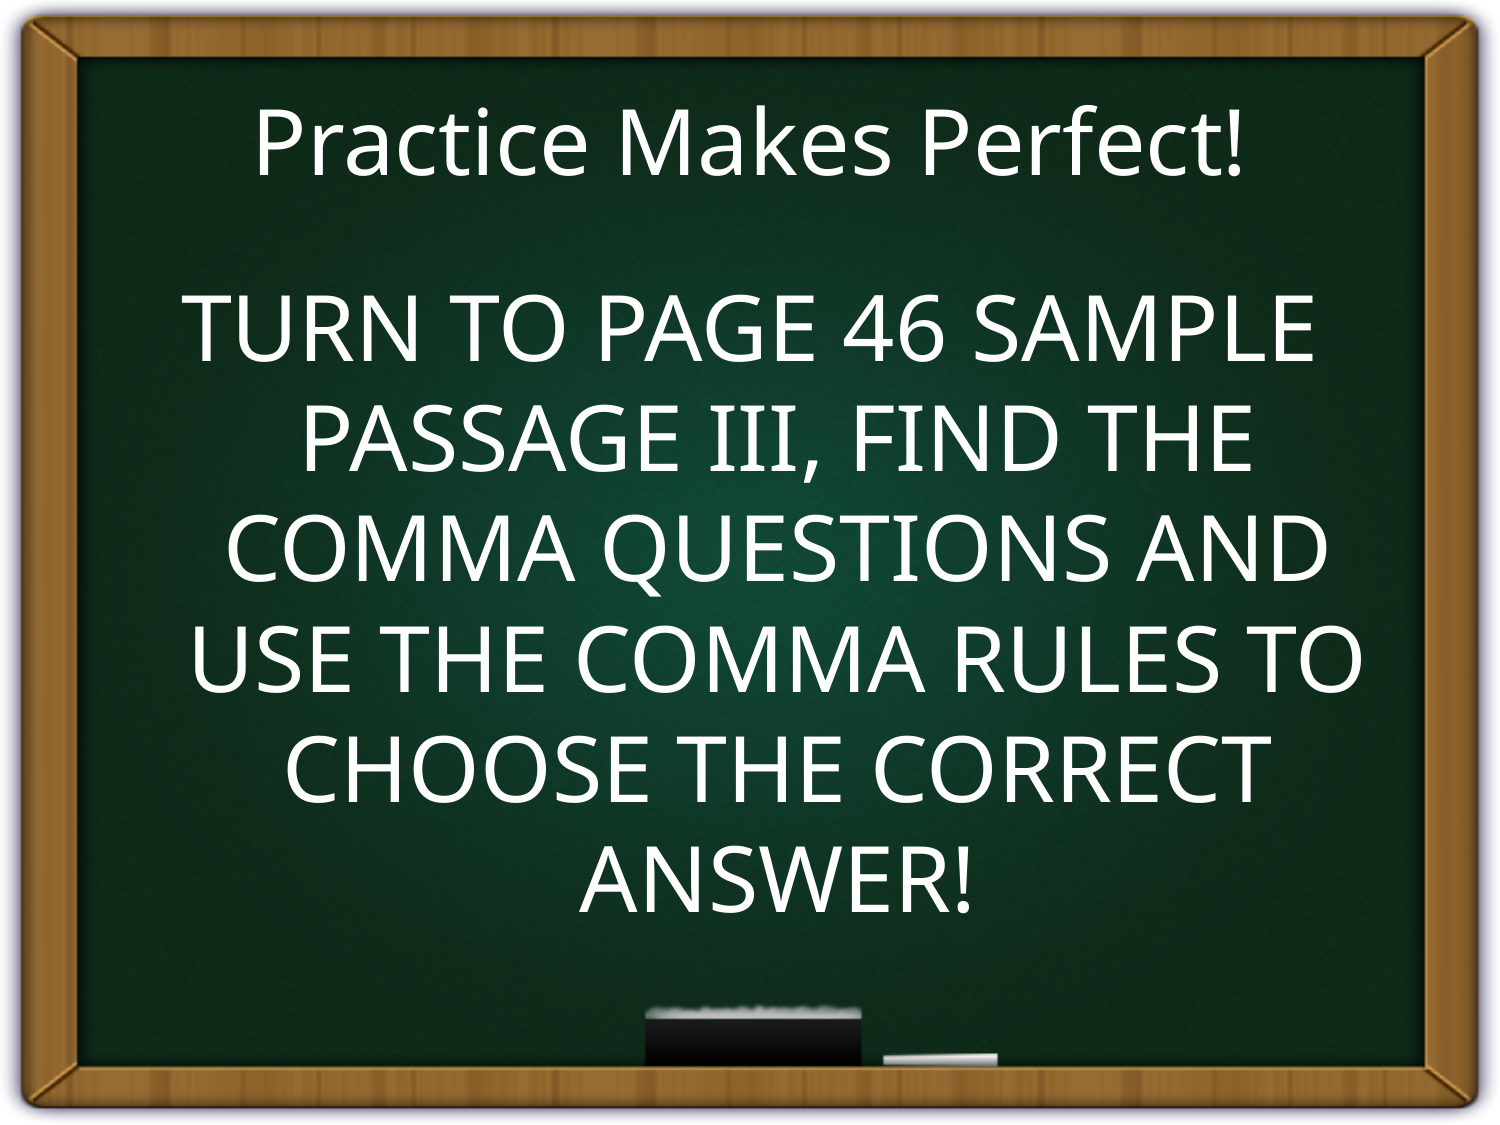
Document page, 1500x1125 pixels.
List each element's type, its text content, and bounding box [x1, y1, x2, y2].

list TURN TO PAGE 46 SAMPLE PASSAGE III, FIND THE COMMA QUESTIONS AND USE THE COMMA RULES TO CHOOSE THE CORRECT ANSWER! [75, 262, 1425, 1005]
title Practice Makes Perfect! [75, 45, 1425, 233]
picture [0, 0, 1500, 1125]
